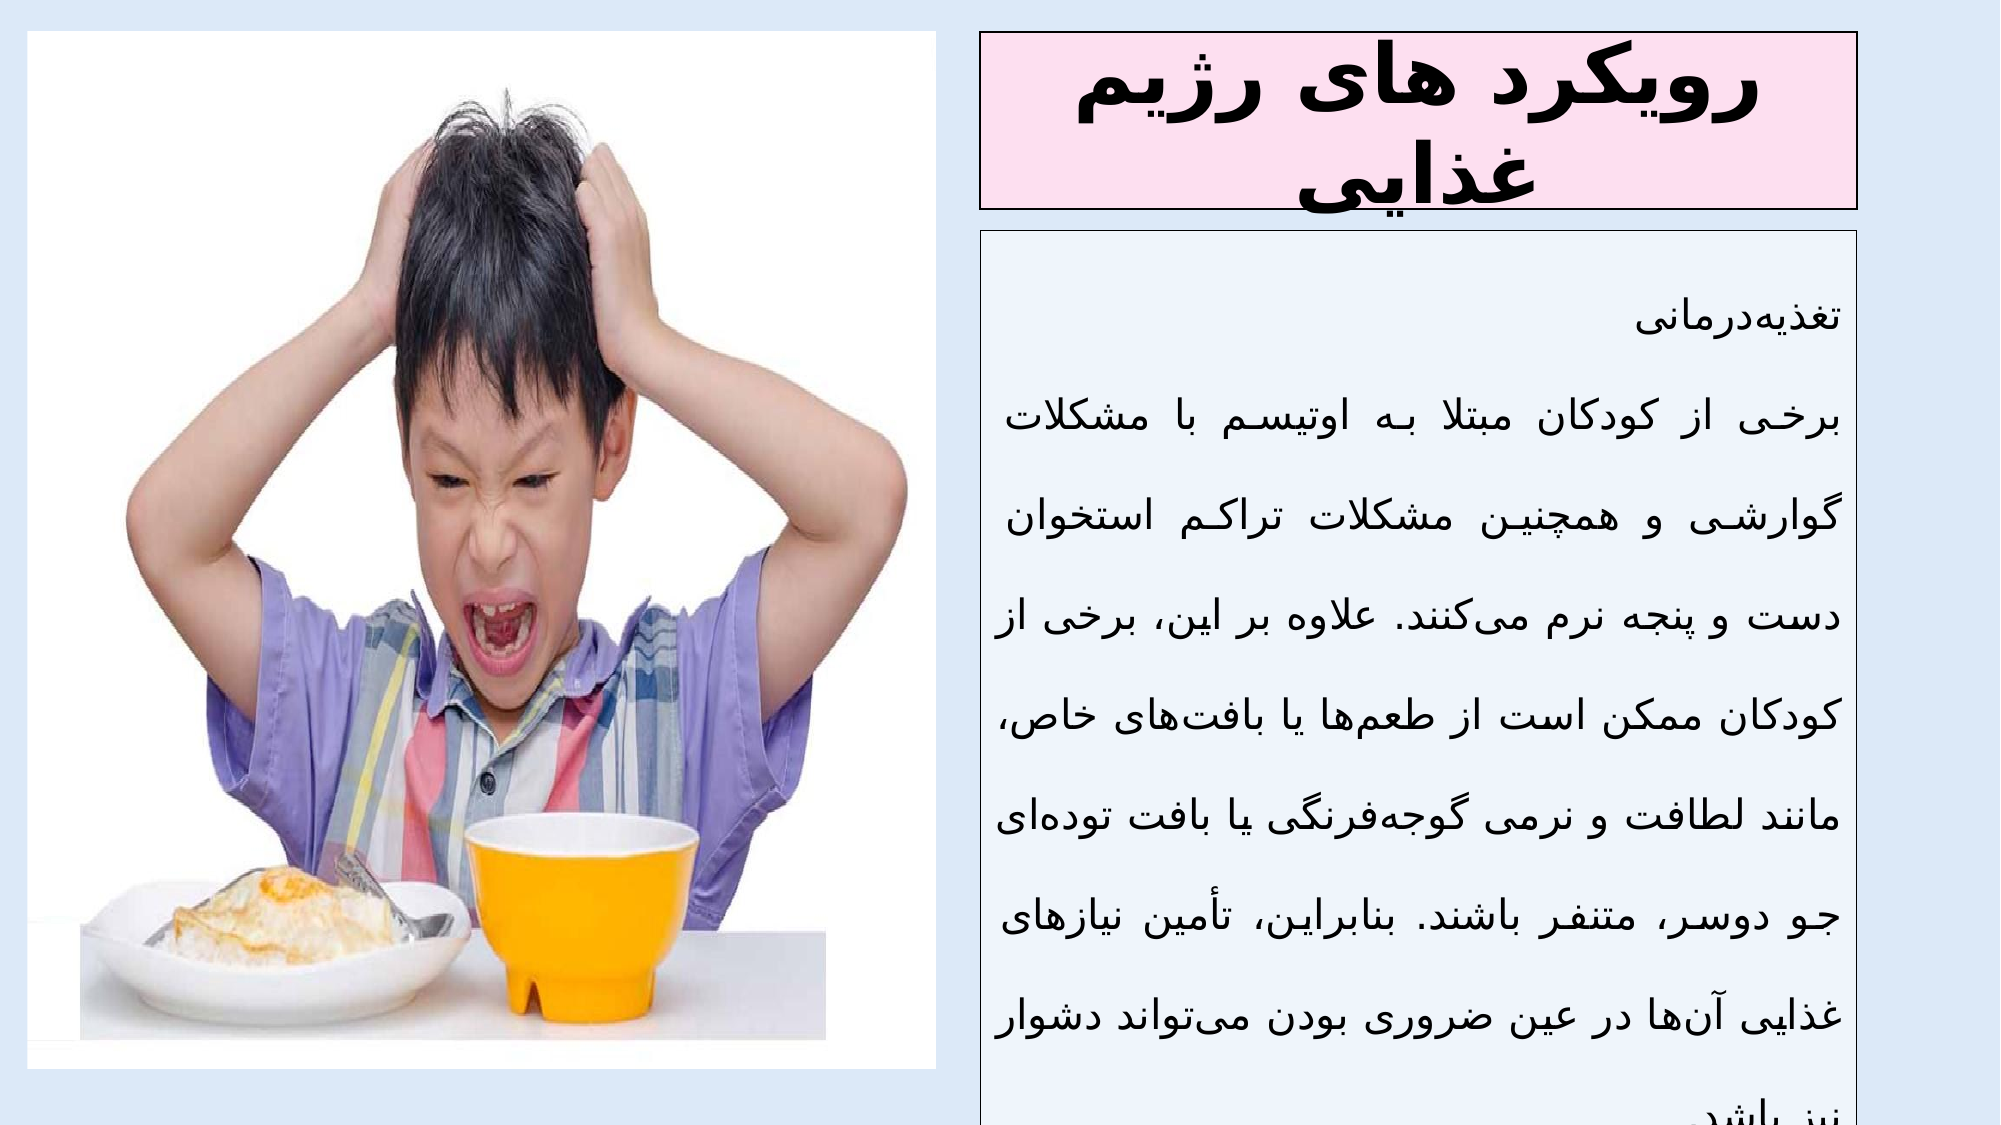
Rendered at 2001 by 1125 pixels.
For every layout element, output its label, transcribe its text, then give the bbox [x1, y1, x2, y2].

picture [27, 31, 936, 1069]
text_box رویکرد های رژیم غذایی [979, 31, 1858, 210]
text_box تغذیه‌درمانی برخی از کودکان مبتلا به اوتیسم با مشکلات گوارشی و همچنین مشکلات تراکم استخوان دست و پنجه نرم می‌کنند. علاوه بر این، برخی از کودکان ممکن است از طعم‌ها یا بافت‌های خاص، مانند لطافت و نرمی گوجه‌فرنگی یا بافت توده‌ای جو دوسر، متنفر باشند. بنابراین، تأمین نیازهای غذایی آن‌ها در عین ضروری بودن می‌تواند دشوار نیز باشد. [980, 230, 1857, 1125]
